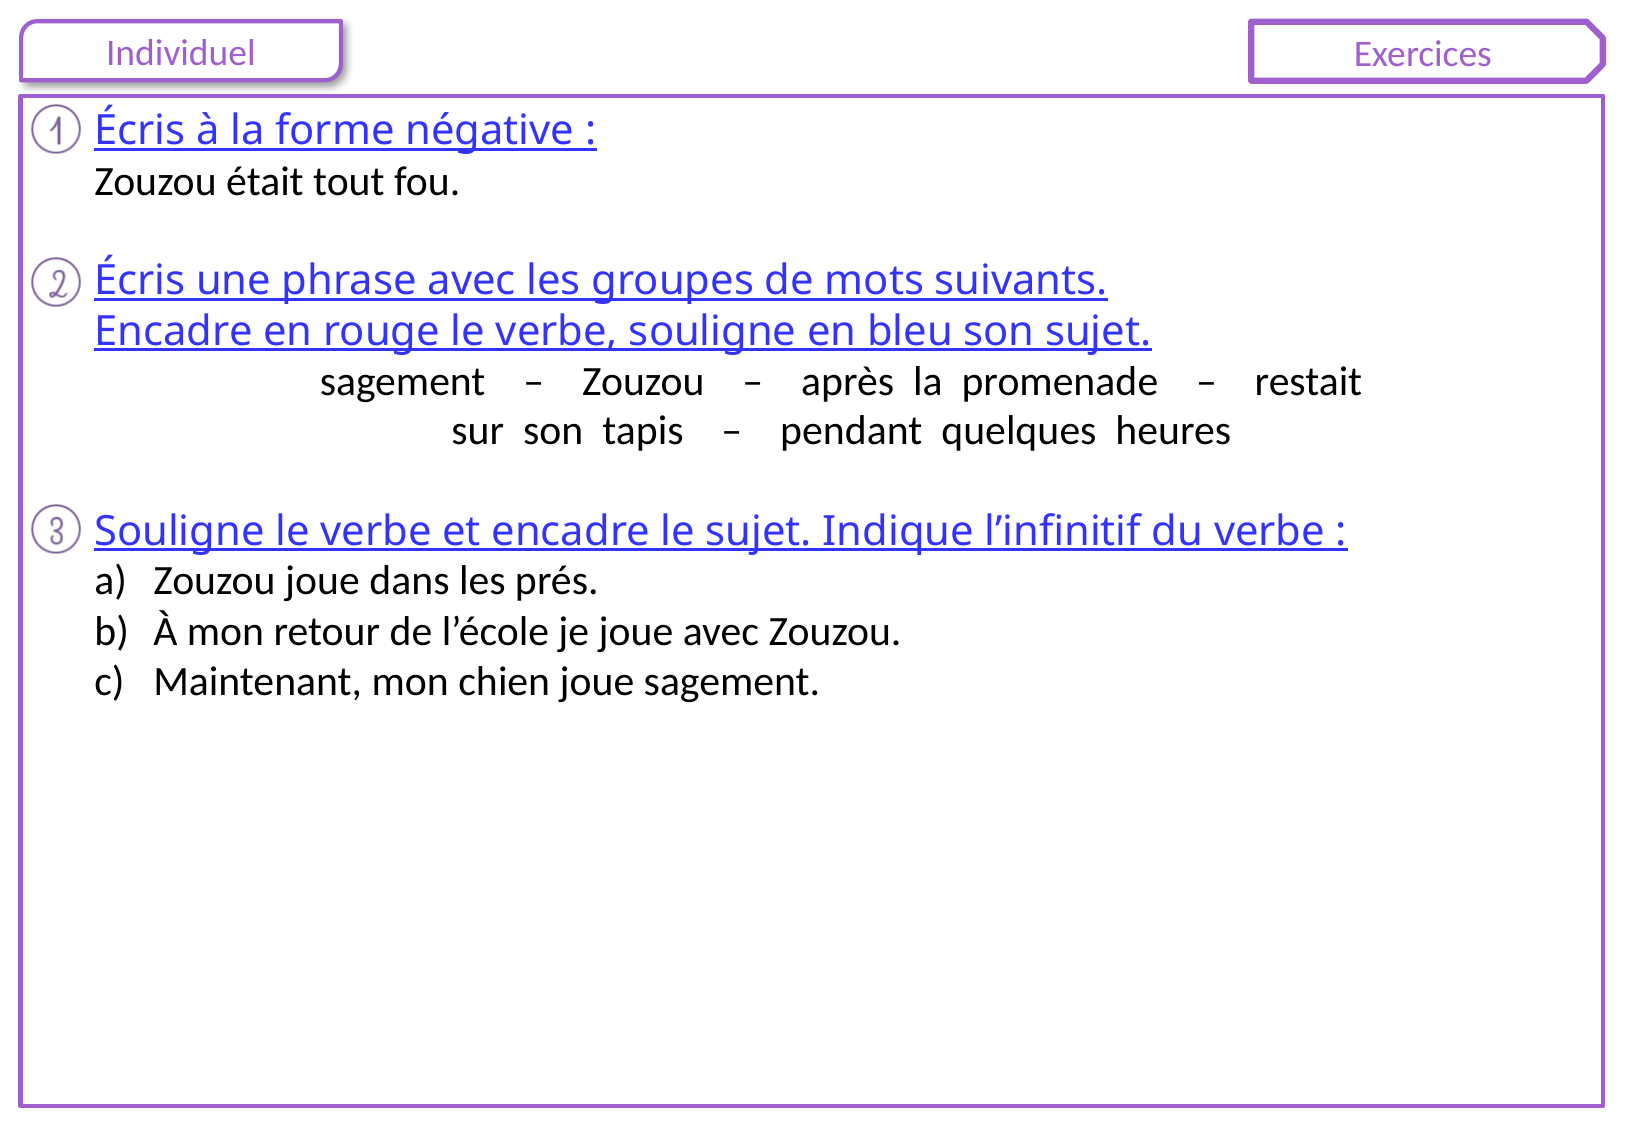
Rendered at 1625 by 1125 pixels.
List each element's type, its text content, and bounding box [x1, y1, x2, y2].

picture [20, 248, 98, 345]
list Écris à la forme négative : Zouzou était tout fou. Écris une phrase avec les groupes de mots suivants. Encadre en rouge le verbe, souligne en bleu son sujet. sagement – Zouzou – après la promenade – restait sur son tapis – pendant quelques heures Souligne le verbe et encadre le sujet. Indique l’infinitif du verbe : Zouzou joue dans les prés. À mon retour de l’école je joue avec Zouzou. Maintenant, mon chien joue sagement. [18, 94, 1605, 1108]
picture [20, 495, 98, 592]
picture [20, 95, 98, 193]
